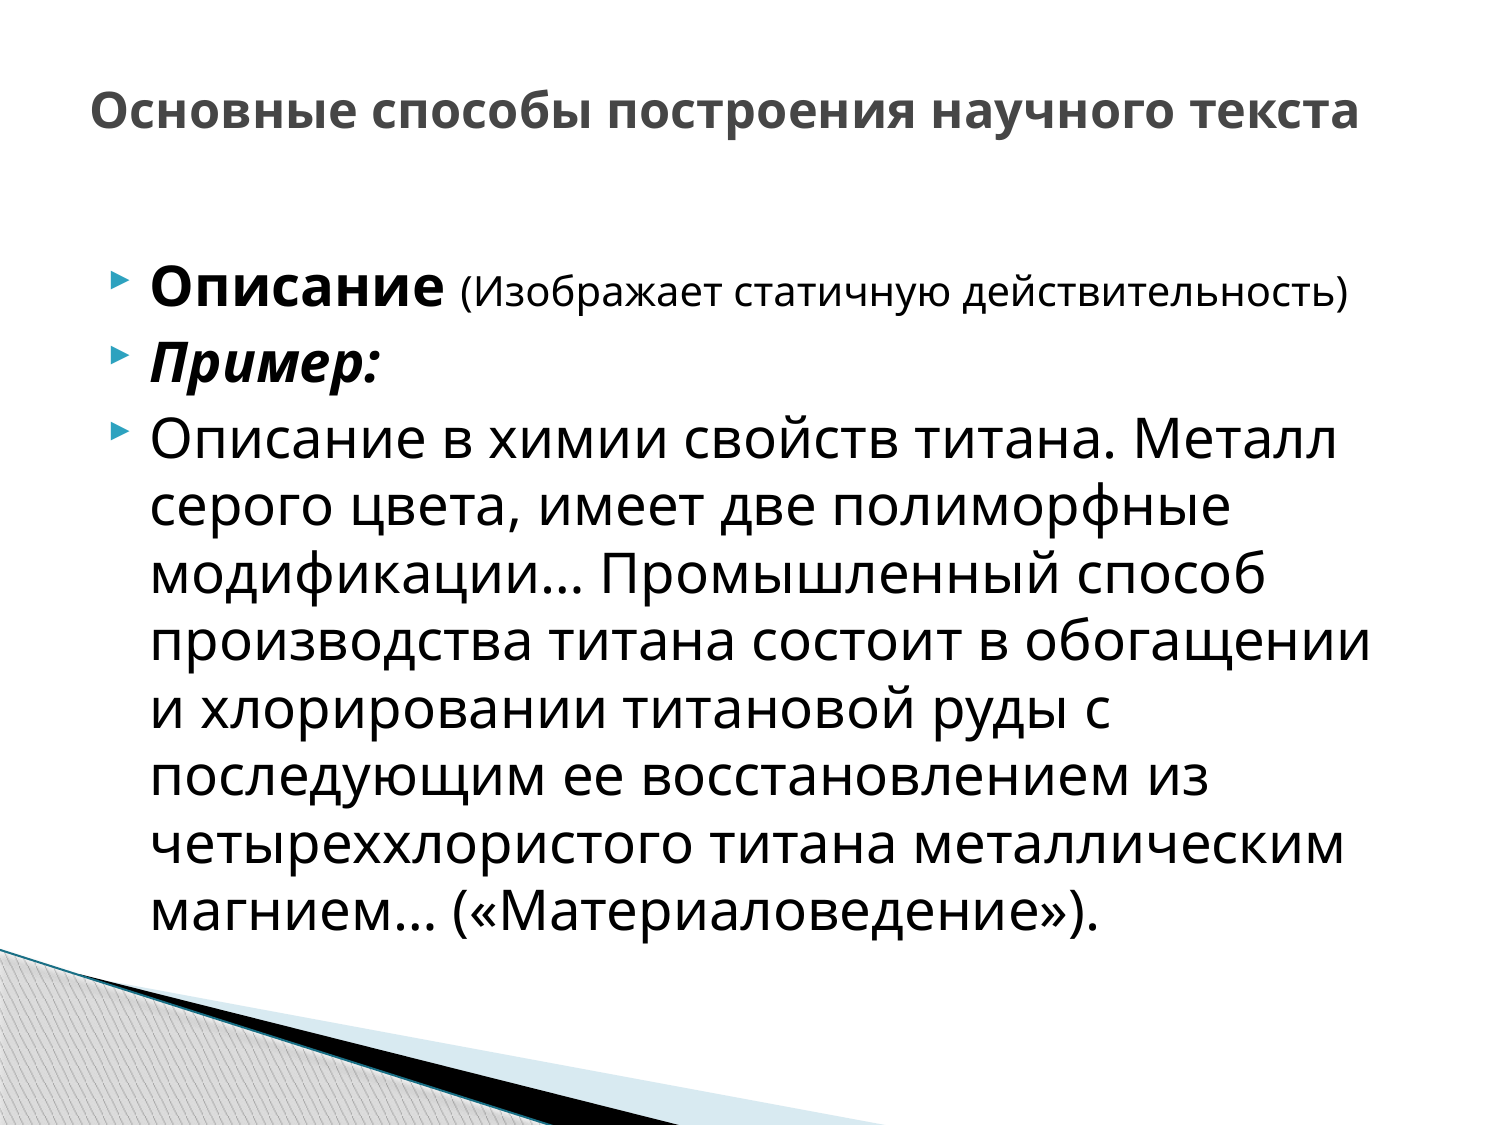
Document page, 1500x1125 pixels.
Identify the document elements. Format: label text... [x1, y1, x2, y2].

list Описание (Изображает статичную действительность) Пример: Описание в химии свойств титана. Металл серого цвета, имеет две полиморфные модификации… Промышленный способ производства титана состоит в обогащении и хлорировании титановой руды с последующим ее восстановлением из четыреххлористого титана металлическим магнием… («Материаловедение»). [75, 243, 1425, 986]
title Основные способы построения научного текста [75, 45, 1425, 233]
